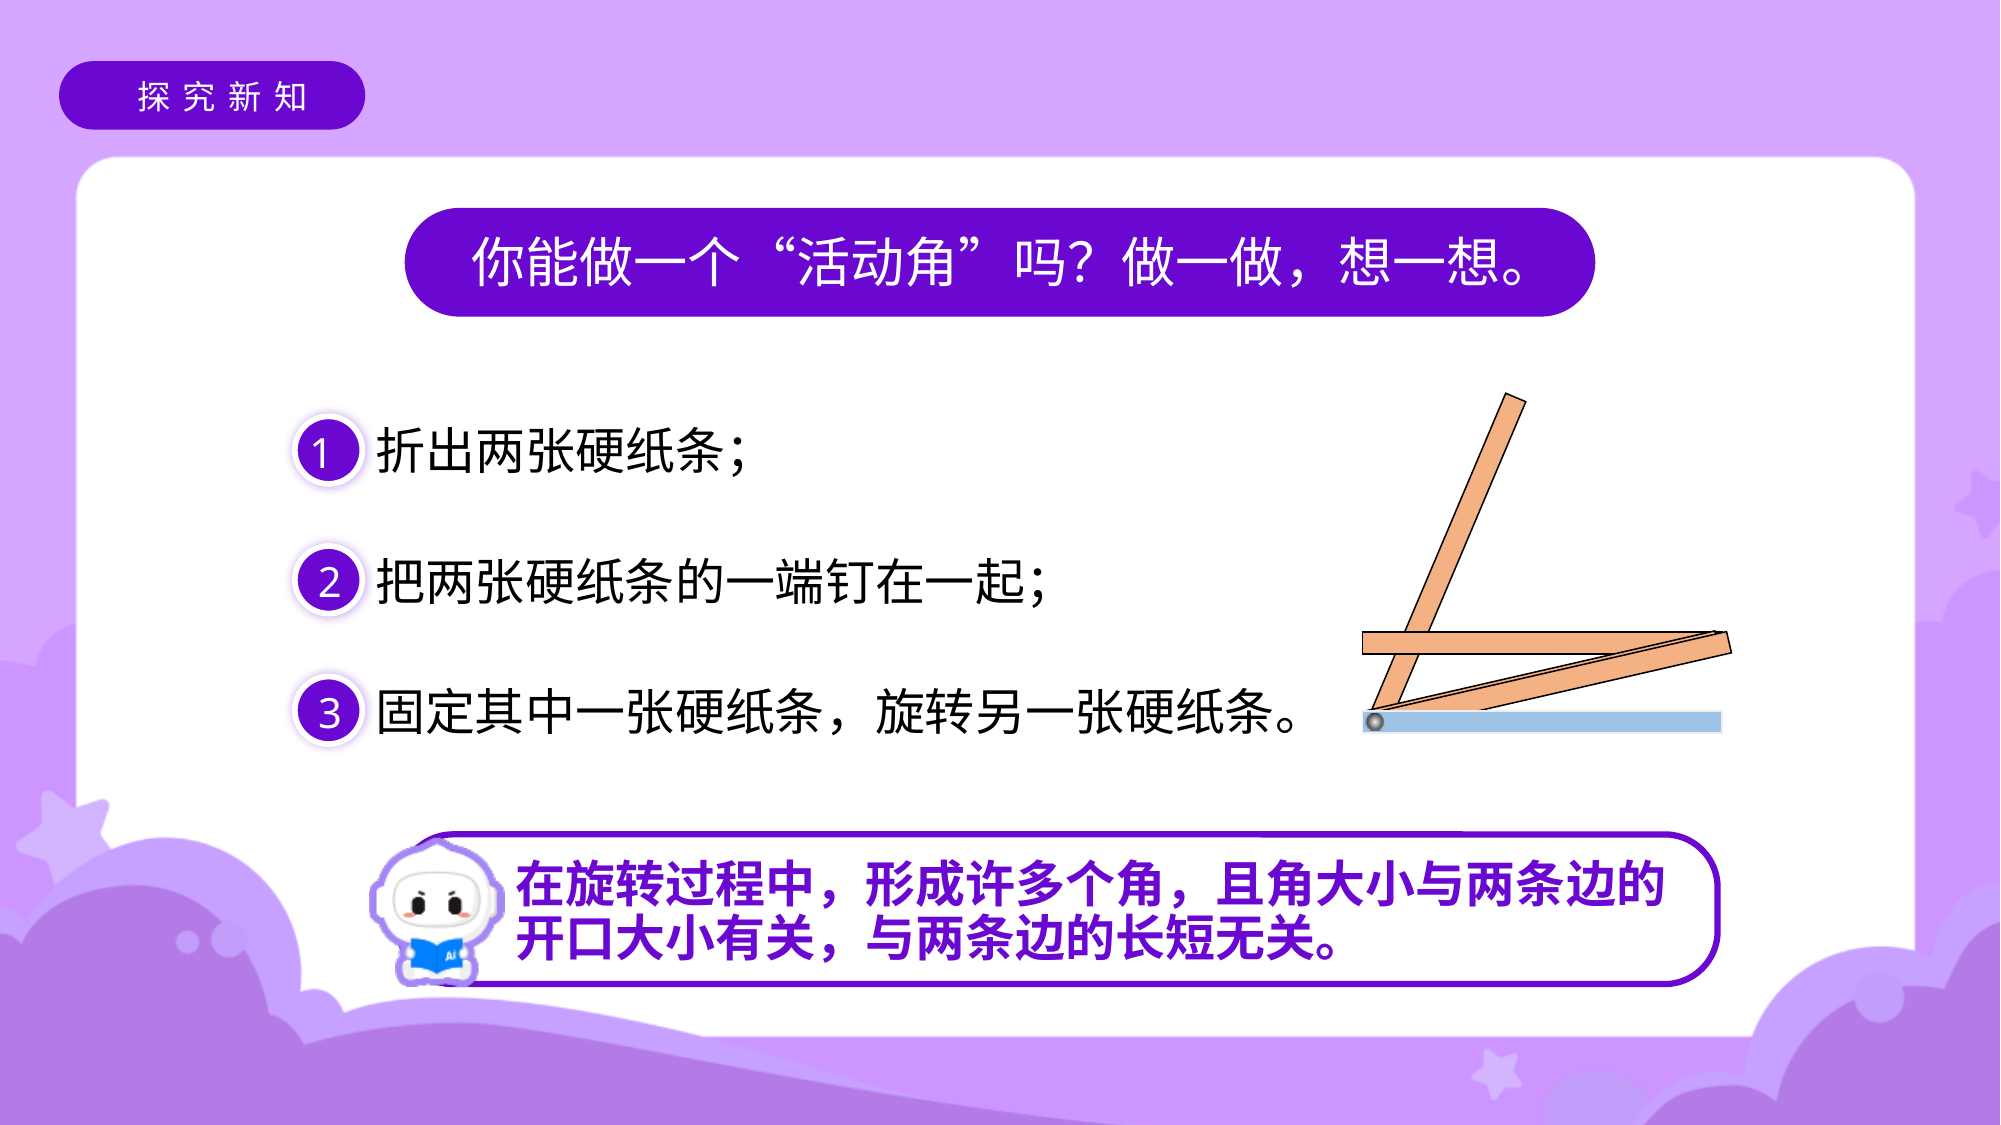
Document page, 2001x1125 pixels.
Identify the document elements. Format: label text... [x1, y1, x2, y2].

text_box 把两张硬纸条的一端钉在一起； [360, 542, 1276, 618]
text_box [363, 686, 372, 734]
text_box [404, 207, 1596, 317]
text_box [369, 834, 1718, 987]
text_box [294, 416, 363, 484]
picture [0, 0, 2000, 1125]
text_box 固定其中一张硬纸条，旋转另一张硬纸条。 [360, 672, 1016, 748]
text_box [1016, 671, 1734, 751]
text_box [1362, 632, 1705, 654]
text_box [1539, 630, 1716, 671]
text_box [1005, 684, 1723, 765]
text_box 把两张硬纸条的一端钉在一起； [363, 426, 372, 476]
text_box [294, 676, 363, 745]
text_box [294, 545, 363, 615]
text_box 固定其中一张硬纸条，旋转另一张硬纸条。 [363, 556, 372, 605]
text_box 折出两张硬纸条； [360, 412, 918, 487]
